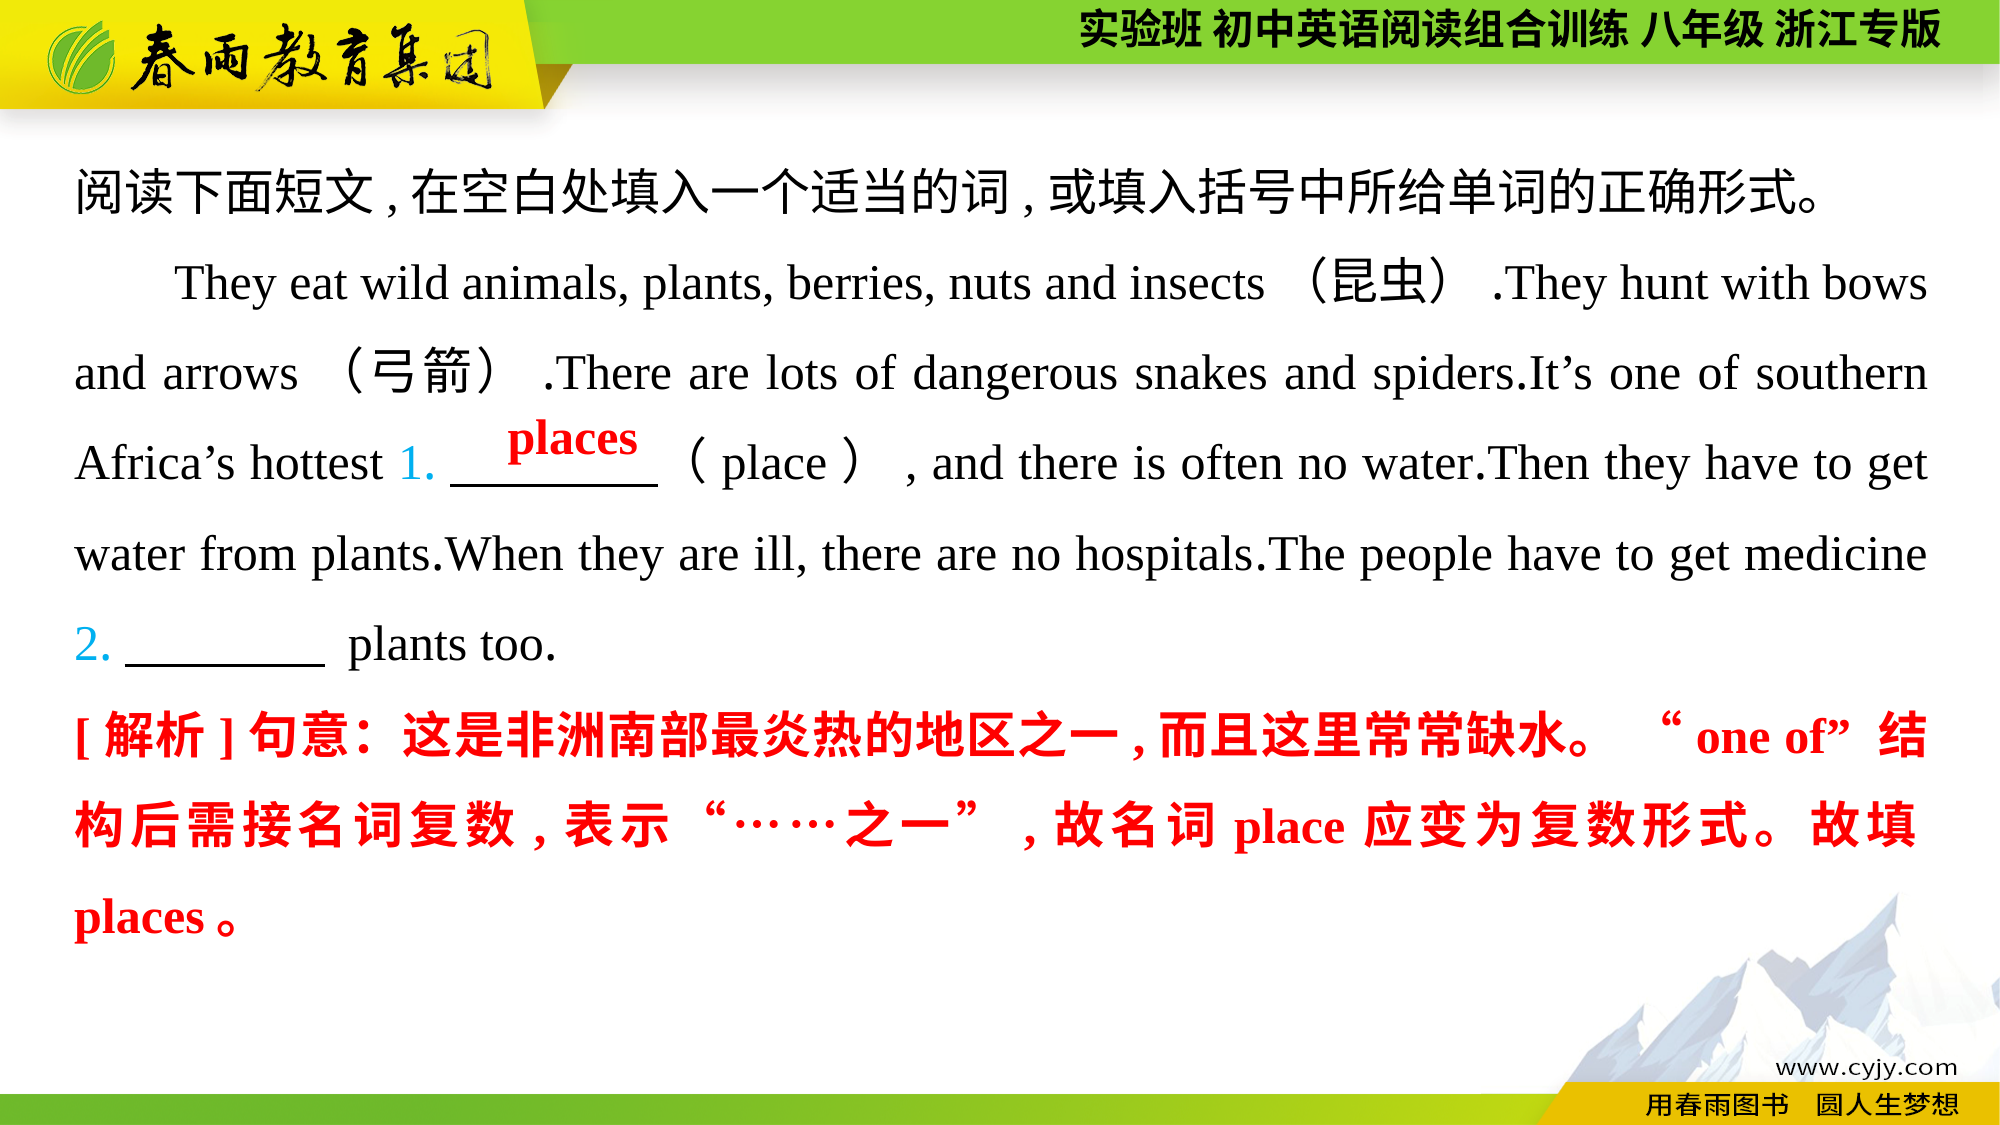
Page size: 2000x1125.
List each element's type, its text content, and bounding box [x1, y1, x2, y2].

text_box [解析]句意：这是非洲南部最炎热的地区之一,而且这里常常缺水。 “one of” 结构后需接名词复数,表示“……之一”,故名词place应变为复数形式。故填places。 [59, 672, 1944, 952]
text_box places [492, 396, 654, 472]
picture [0, 0, 2000, 1125]
list 阅读下面短文,在空白处填入一个适当的词,或填入括号中所给单词的正确形式。 They eat wild animals, plants, berries, nuts and insects（昆虫）.They hunt with bows and arrows（弓箭）.There are lots of dangerous snakes and spiders.It’s one of southern Africa’s hottest 1. （place）, and there is often no water.Then they have to get water from plants.When they are ill, there are no hospitals.The people have to get medicine 2. plants too. [59, 122, 1944, 672]
